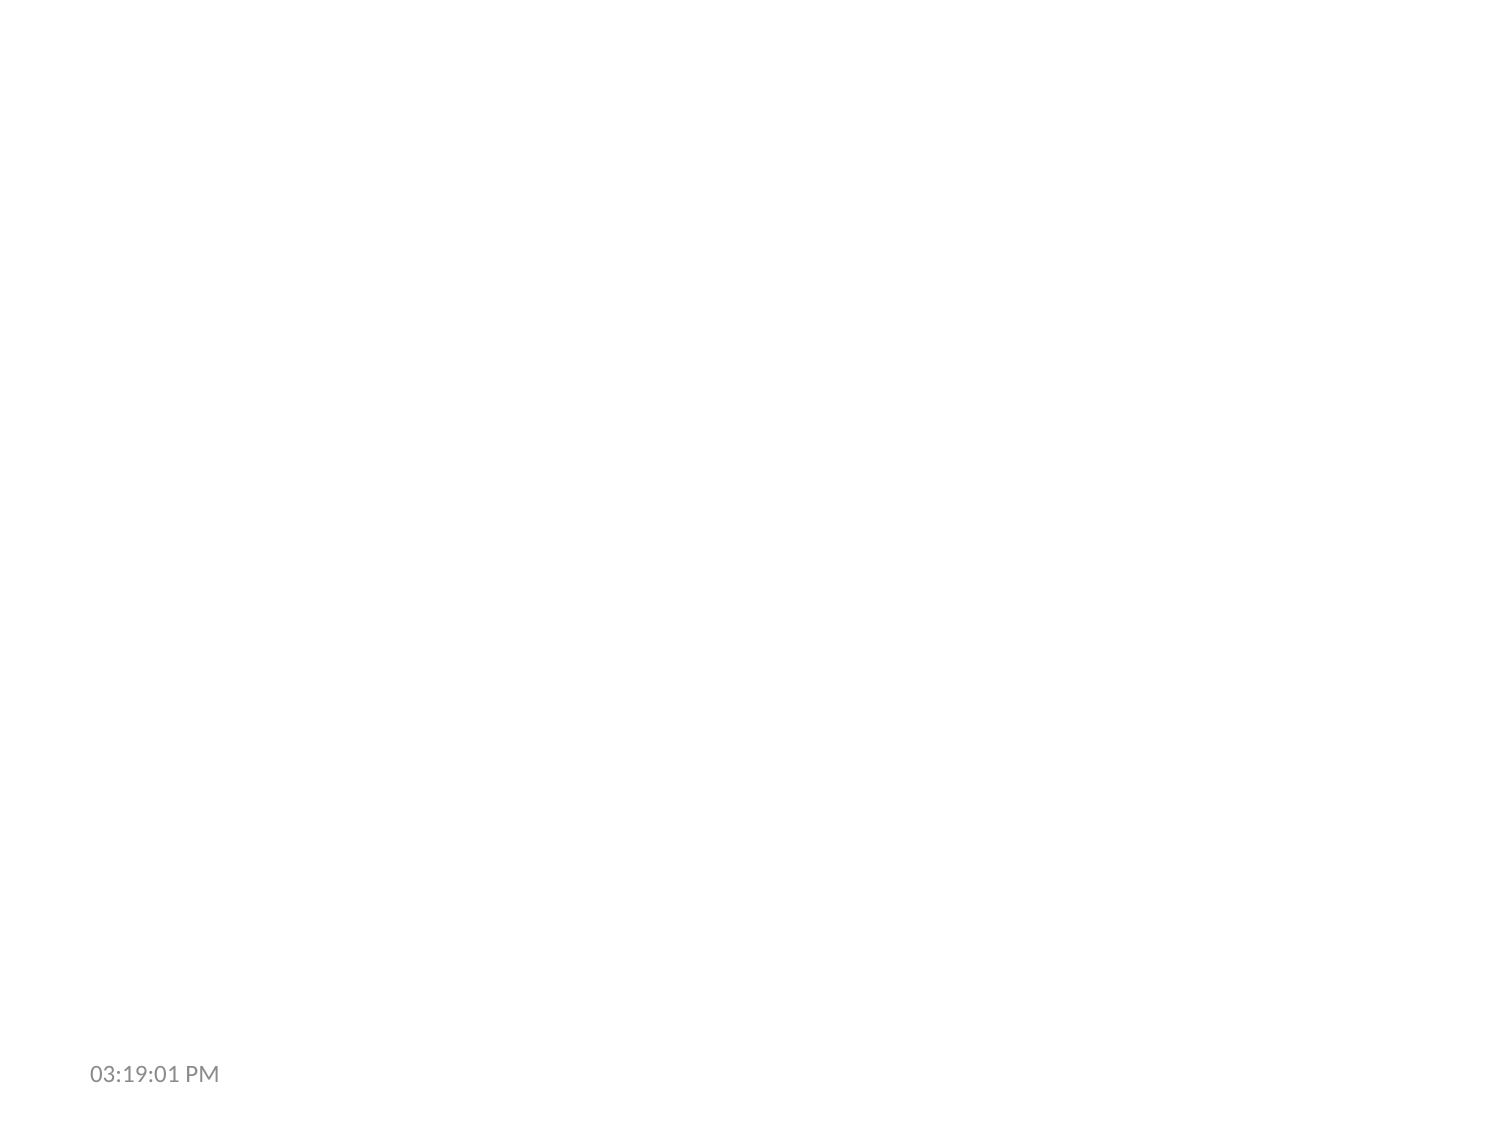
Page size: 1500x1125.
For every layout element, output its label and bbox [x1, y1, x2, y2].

slide_number [75, 1042, 425, 1103]
